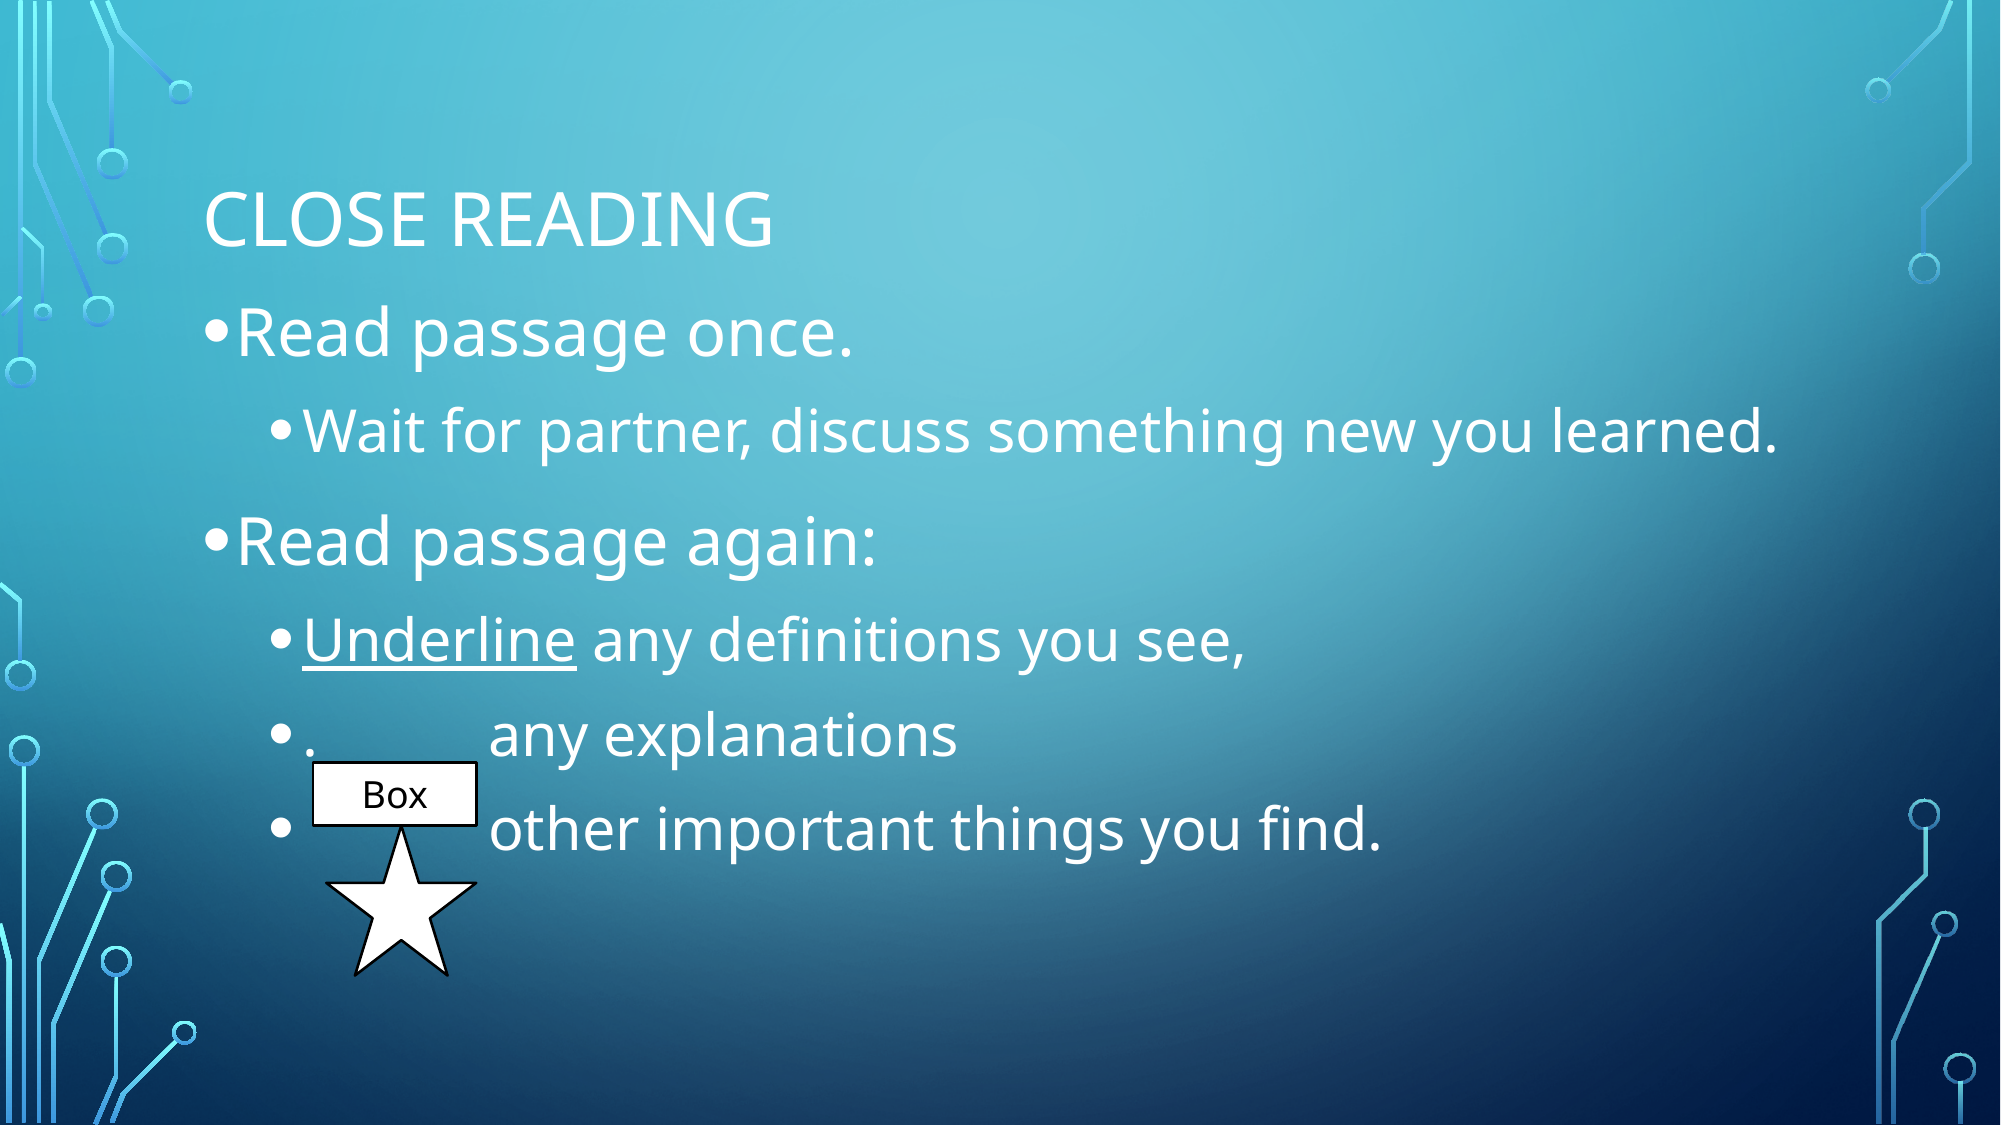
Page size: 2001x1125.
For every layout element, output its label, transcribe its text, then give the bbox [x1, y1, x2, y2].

text_box [325, 824, 478, 977]
title Close reading [187, 101, 1813, 265]
list Read passage once. Wait for partner, discuss something new you learned. Read passage again: Underline any definitions you see, . any explanations other important things you find. [187, 265, 1813, 950]
text_box Box [312, 761, 478, 827]
